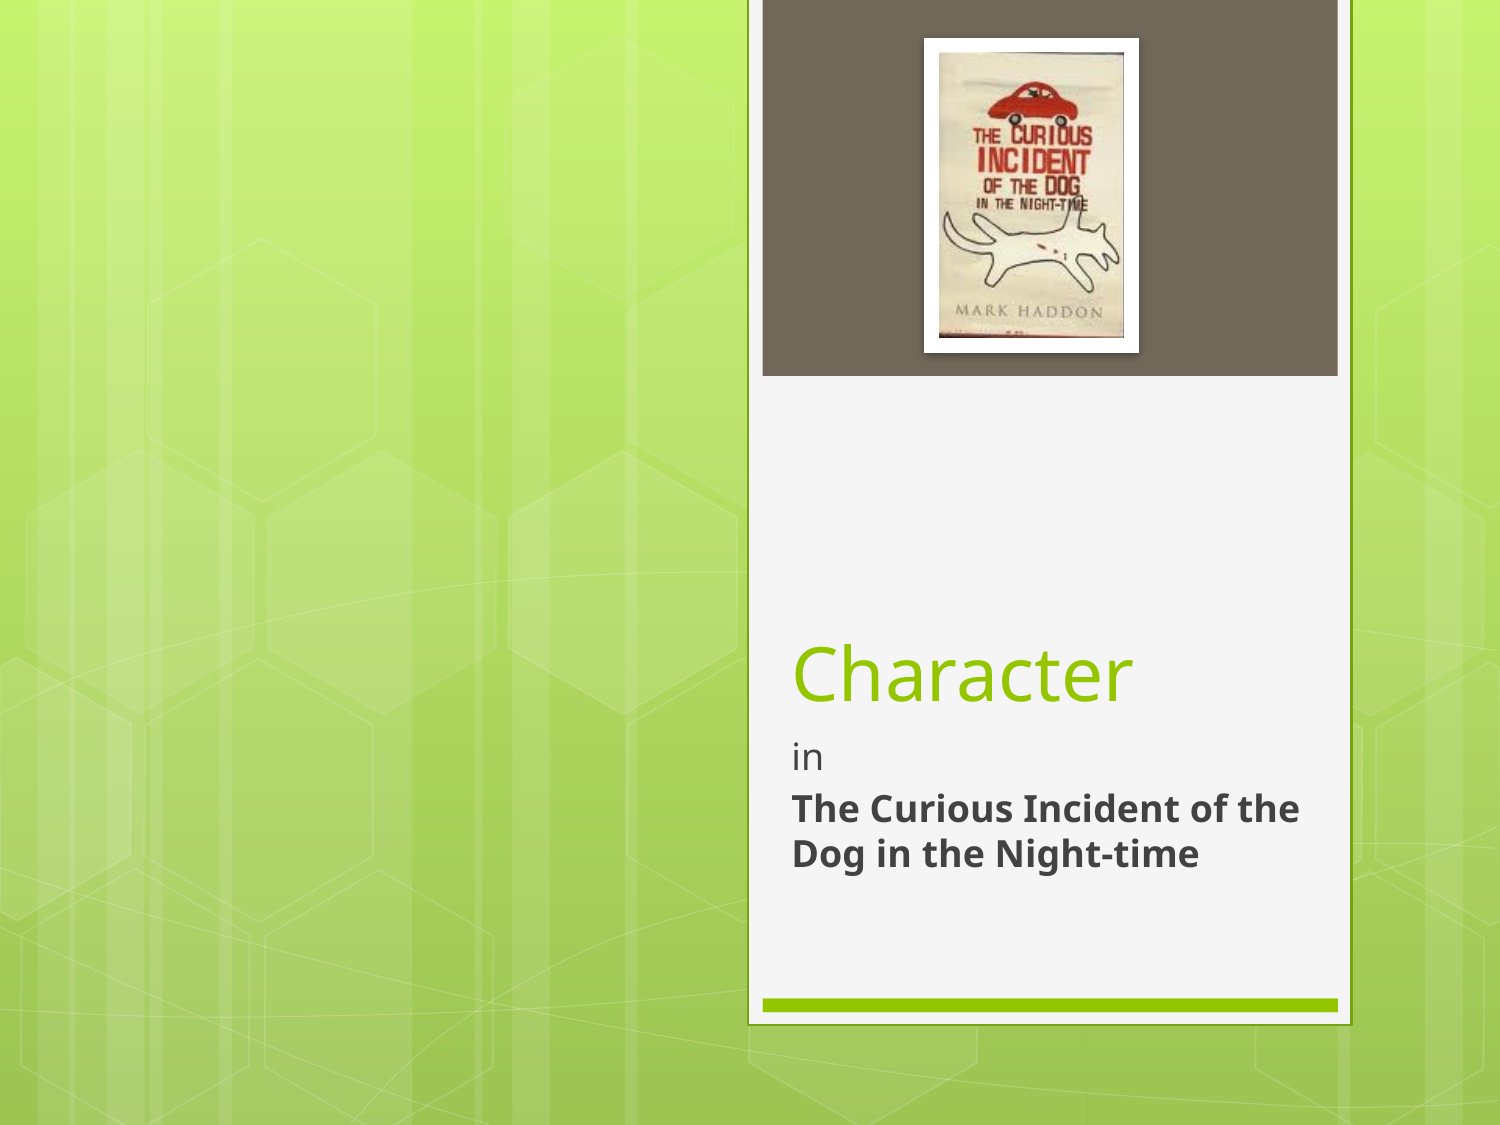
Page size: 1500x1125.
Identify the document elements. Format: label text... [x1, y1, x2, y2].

subtitle in The Curious Incident of the Dog in the Night-time [776, 725, 1320, 933]
picture [938, 51, 1125, 339]
title Character [776, 444, 1320, 724]
